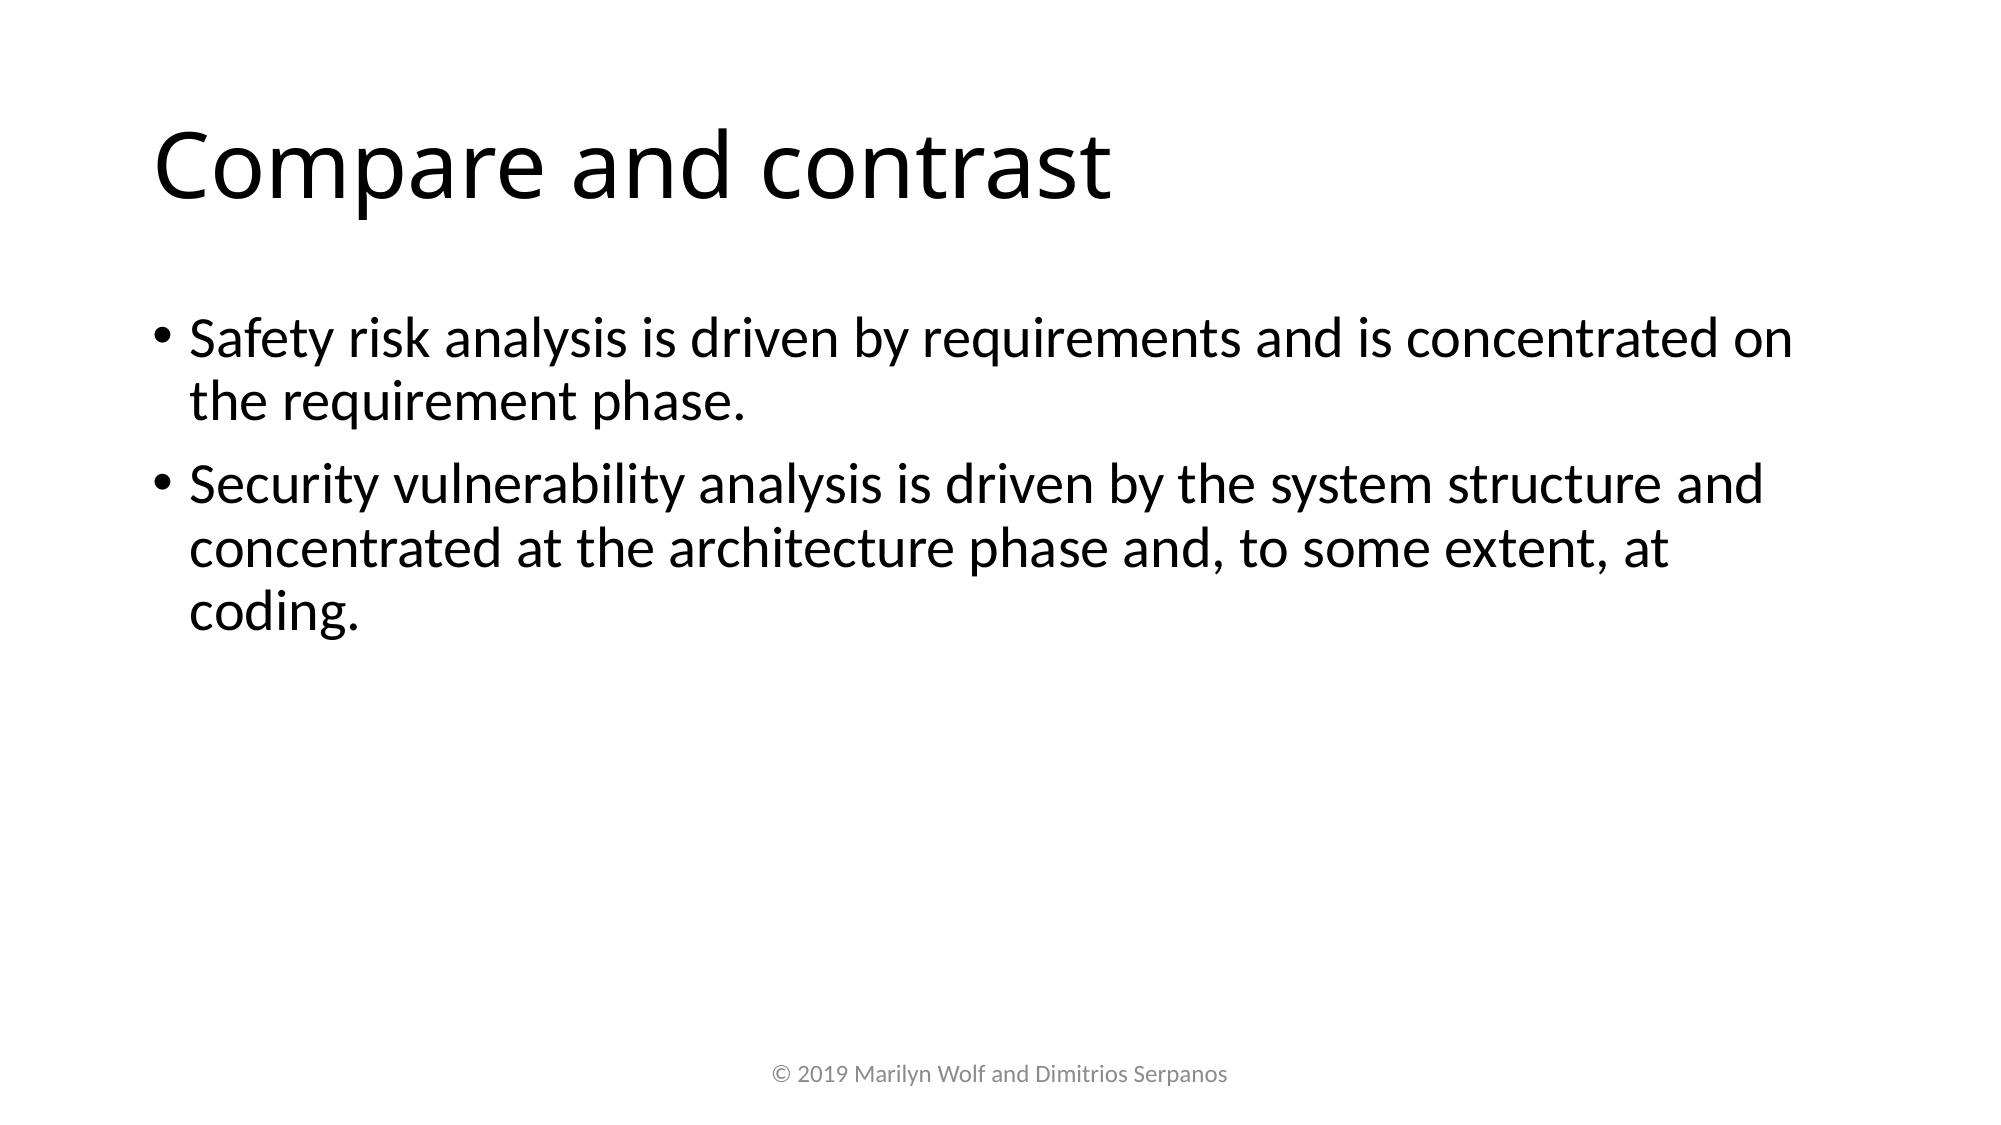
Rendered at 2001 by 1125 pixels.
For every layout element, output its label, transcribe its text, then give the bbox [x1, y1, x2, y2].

title Compare and contrast [137, 59, 1863, 278]
footer © 2019 Marilyn Wolf and Dimitrios Serpanos [662, 1042, 1338, 1103]
list Safety risk analysis is driven by requirements and is concentrated on the requirement phase. Security vulnerability analysis is driven by the system structure and concentrated at the architecture phase and, to some extent, at coding. [137, 299, 1863, 1014]
